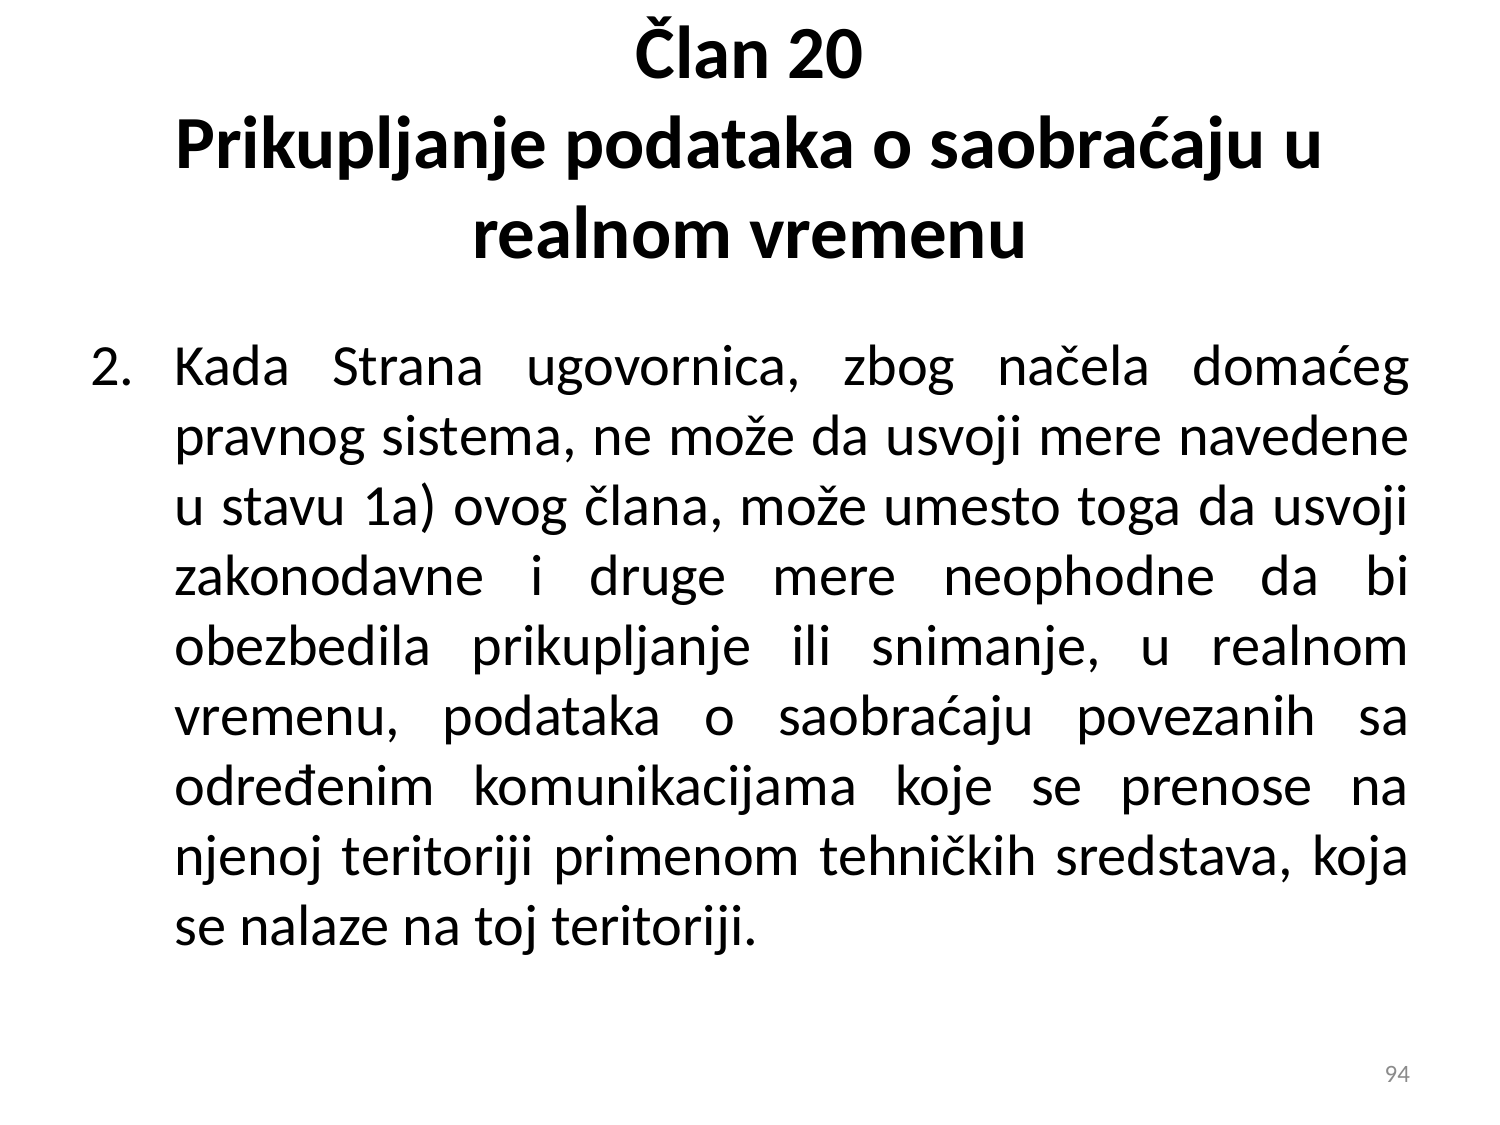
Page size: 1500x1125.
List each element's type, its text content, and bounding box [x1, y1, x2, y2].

list Kada Strana ugovornica, zbog načela domaćeg pravnog sistema, ne može da usvoji mere navedene u stavu 1a) ovog člana, može umesto toga da usvoji zakonodavne i druge mere neophodne da bi obezbedila prikupljanje ili snimanje, u realnom vremenu, podataka o saobraćaju povezanih sa određenim komunikacijama koje se prenose na njenoj teritoriji primenom tehničkih sredstava, koja se nalaze na toj teritoriji. [74, 319, 1426, 1006]
slide_number 94 [1074, 1042, 1425, 1103]
title Član 20 Prikupljanje podataka o saobraćaju u realnom vremenu [74, 44, 1426, 233]
